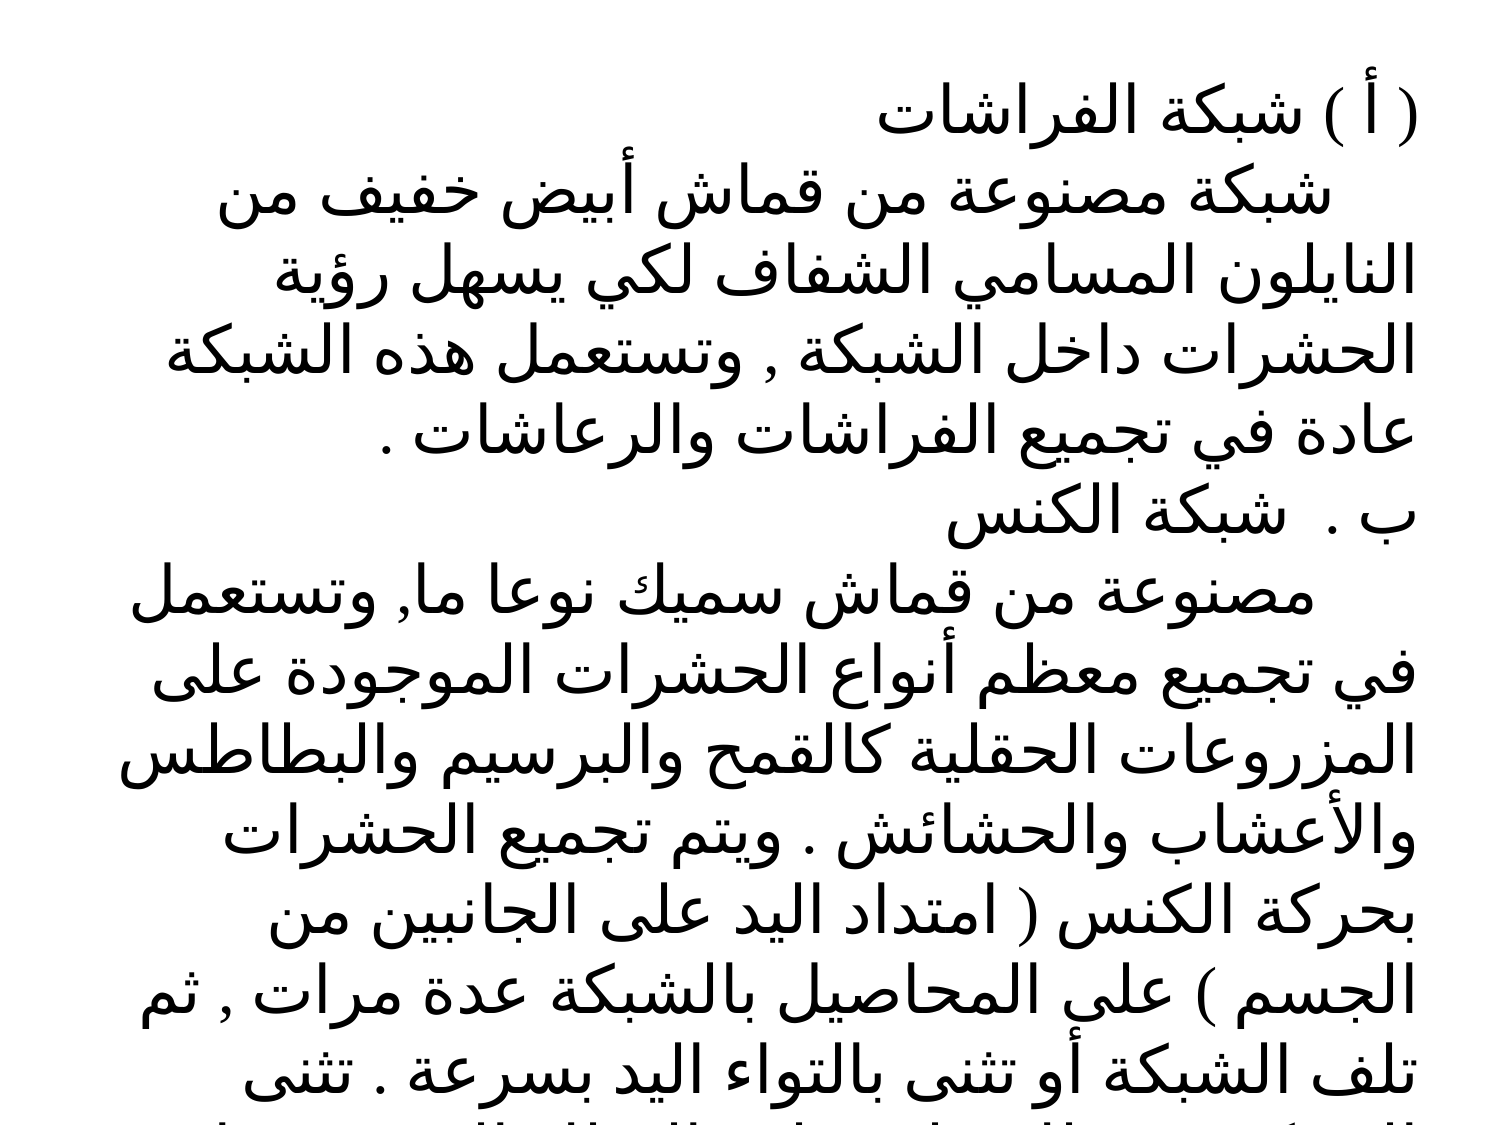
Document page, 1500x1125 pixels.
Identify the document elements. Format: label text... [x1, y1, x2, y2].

text_box ( أ ) شبكة الفراشات شبكة مصنوعة من قماش أبيض خفيف من النايلون المسامي الشفاف لكي يسهل رؤية الحشرات داخل الشبكة , وتستعمل هذه الشبكة عادة في تجميع الفراشات والرعاشات . ب . شبكة الكنس مصنوعة من قماش سميك نوعا ما, وتستعمل في تجميع معظم أنواع الحشرات الموجودة على المزروعات الحقلية كالقمح والبرسيم والبطاطس والأعشاب والحشائش . ويتم تجميع الحشرات بحركة الكنس ( امتداد اليد على الجانبين من الجسم ) على المحاصيل بالشبكة عدة مرات , ثم تلف الشبكة أو تثنى بالتواء اليد بسرعة . تثنى الشبكة بعد ذلك على حلقة السلك المعدني حاجزة الحشرات داخلها ثم تنقل الحشرات المصطادة إلى زجاجة القتل . [64, 59, 1436, 1125]
